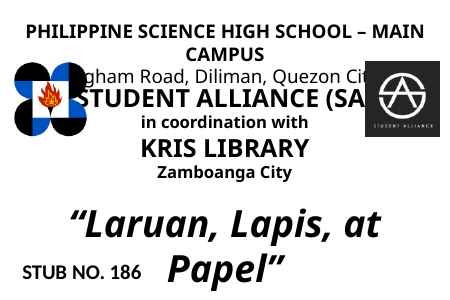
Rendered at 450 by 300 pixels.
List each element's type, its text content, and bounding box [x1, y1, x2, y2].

text_box “Laruan, Lapis, at Papel” [0, 192, 450, 298]
picture [364, 60, 441, 137]
text_box PHILIPPINE SCIENCE HIGH SCHOOL – MAIN CAMPUS Agham Road, Diliman, Quezon City [0, 12, 450, 74]
picture [12, 60, 88, 137]
text_box STUB NO. 186 [7, 251, 213, 292]
text_box STUDENT ALLIANCE (SA) in coordination with KRIS LIBRARY Zamboanga City [0, 74, 450, 190]
